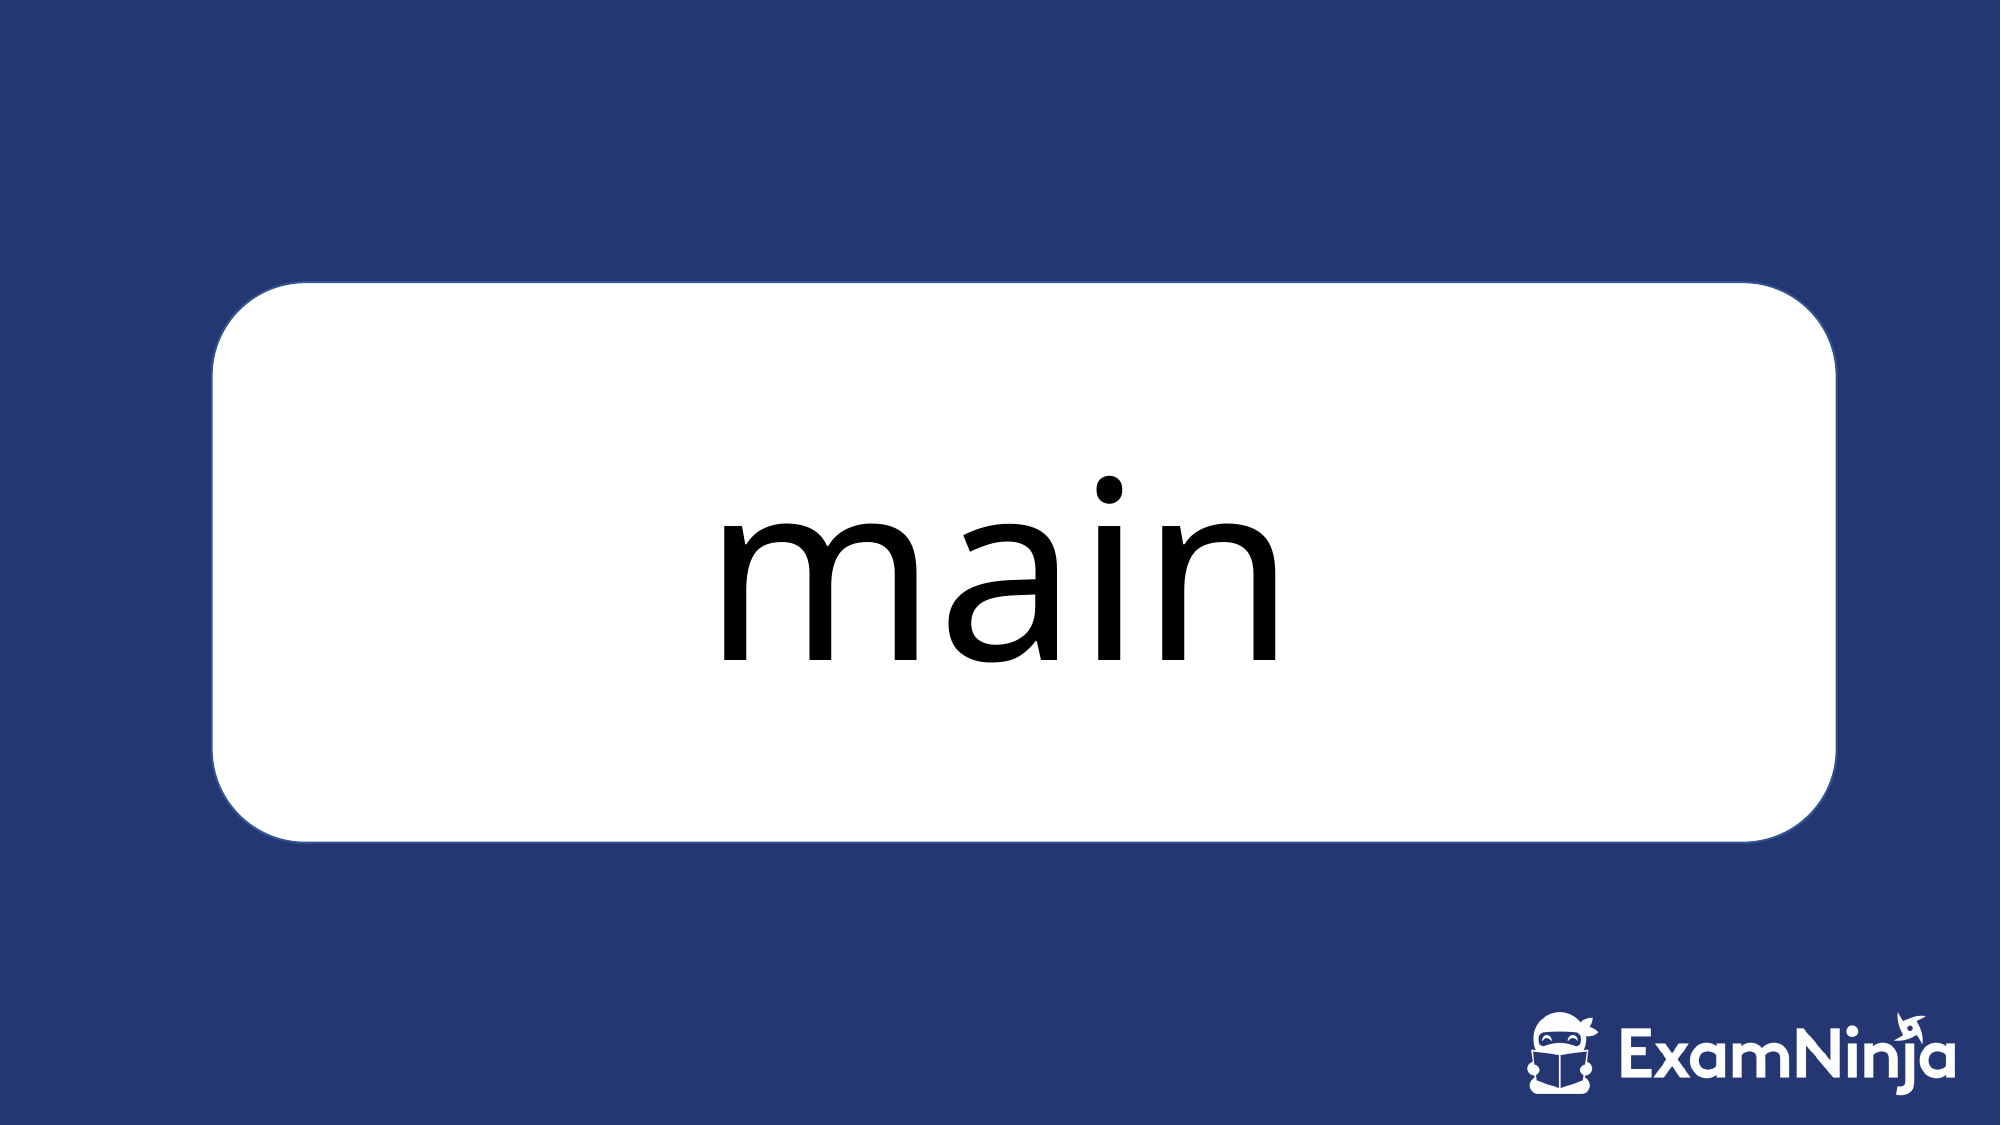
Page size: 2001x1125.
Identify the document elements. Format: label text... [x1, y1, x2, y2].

text_box [210, 719, 1838, 844]
text_box main [143, 403, 1857, 719]
picture [1501, 1003, 1979, 1102]
text_box [210, 281, 1838, 403]
